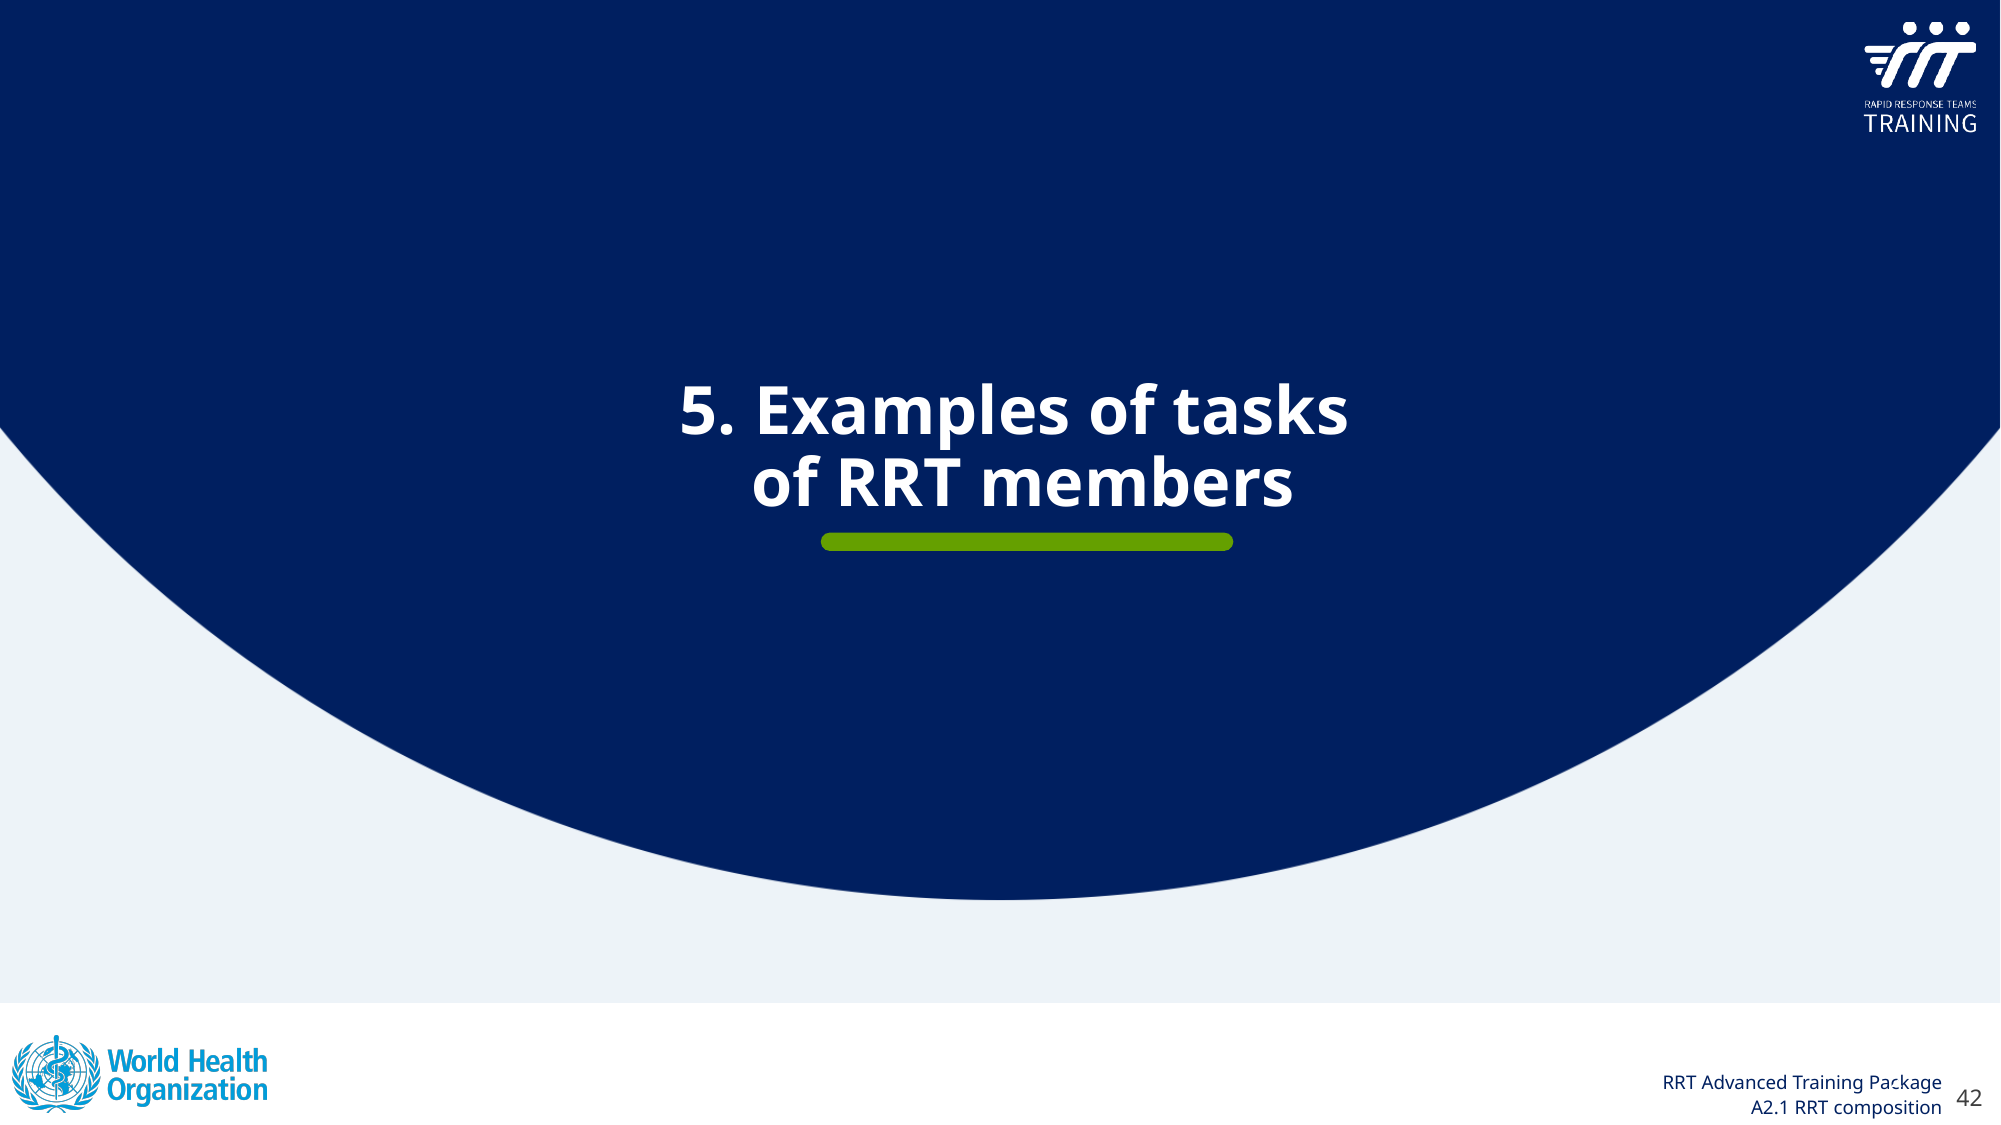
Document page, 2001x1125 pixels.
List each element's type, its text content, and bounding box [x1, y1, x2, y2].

picture [0, 0, 2001, 1003]
slide_number 42 [1882, 1037, 1922, 1082]
picture [58, 1050, 64, 1058]
picture [12, 1083, 48, 1113]
picture [12, 1035, 267, 1113]
list 5. Examples of tasks of RRT members [92, 295, 1954, 603]
